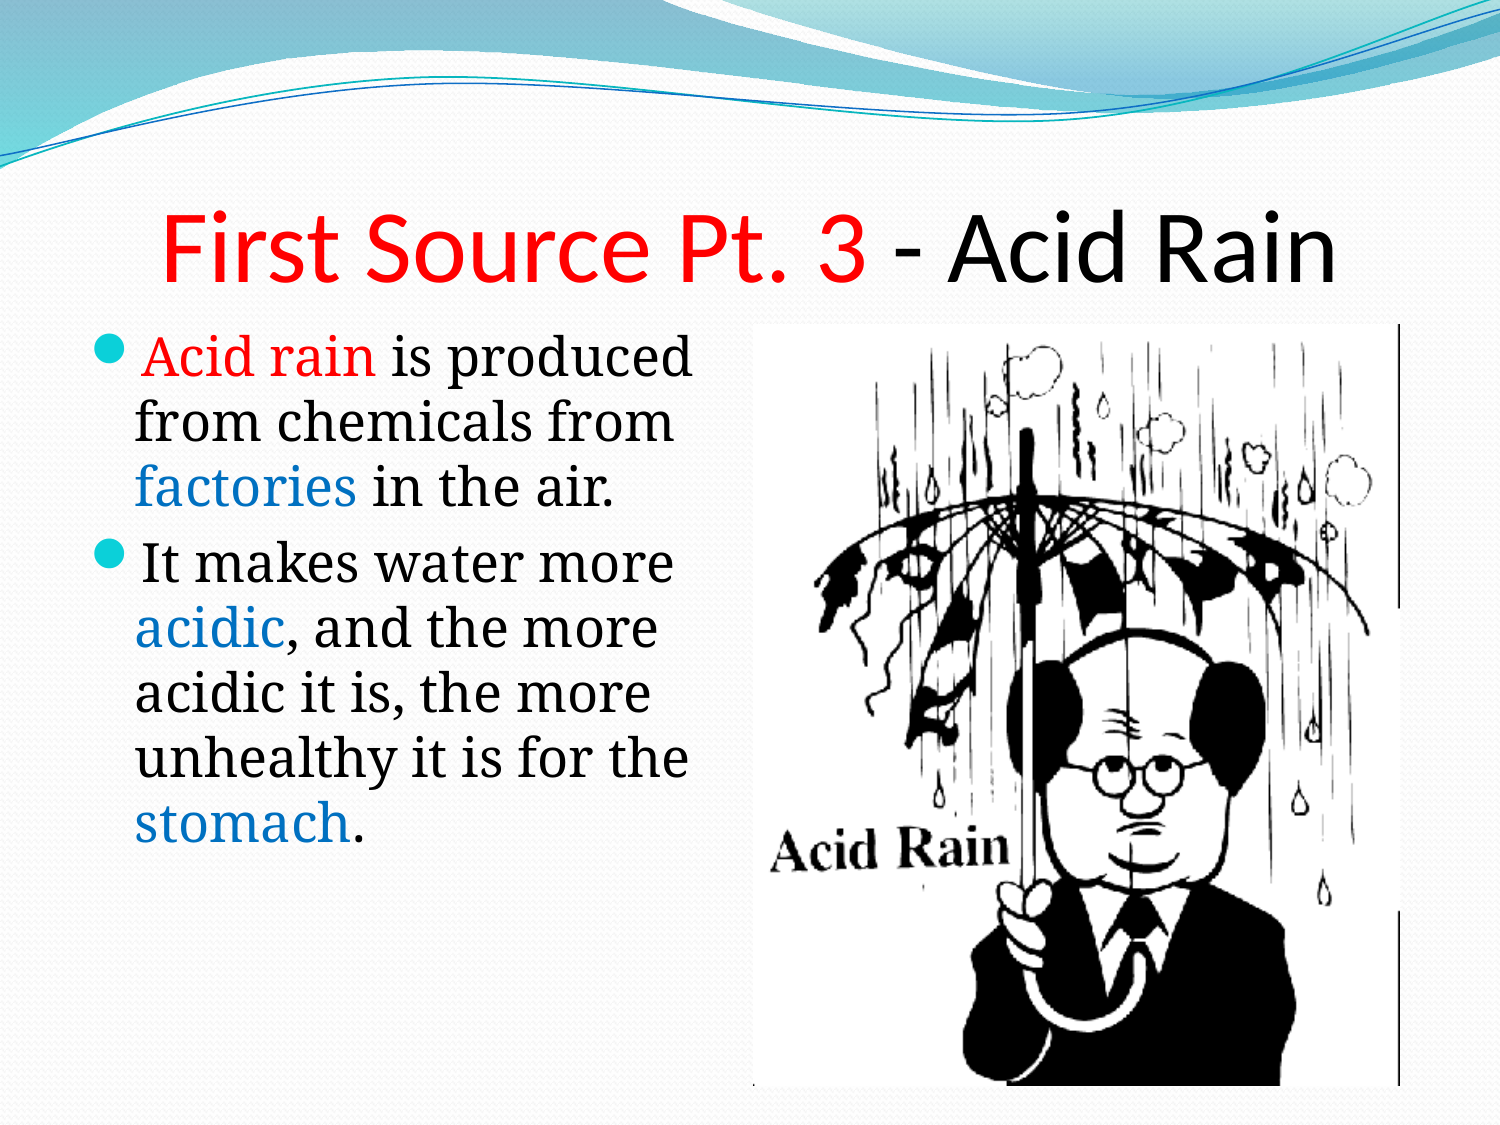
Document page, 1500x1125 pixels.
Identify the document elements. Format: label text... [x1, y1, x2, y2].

title First Source Pt. 3 - Acid Rain [74, 115, 1426, 304]
picture [753, 324, 1401, 1087]
list Acid rain is produced from chemicals from factories in the air. It makes water more acidic, and the more acidic it is, the more unhealthy it is for the stomach. [74, 314, 738, 1043]
